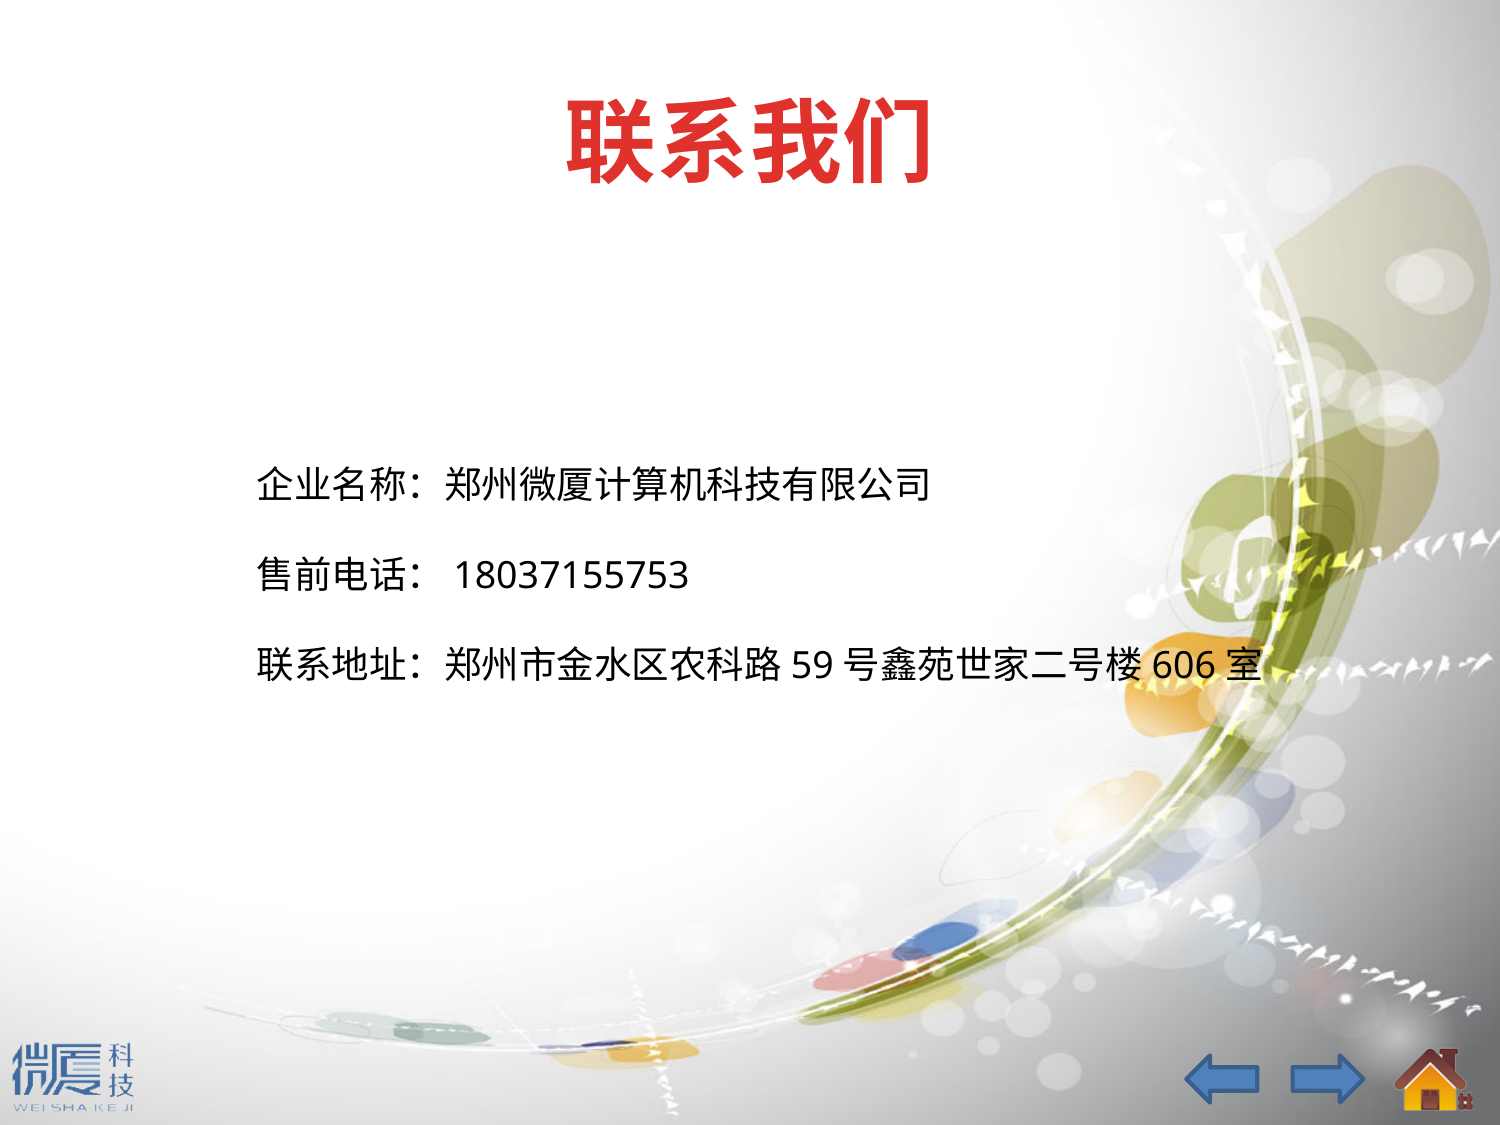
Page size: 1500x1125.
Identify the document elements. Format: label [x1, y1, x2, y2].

picture [0, 0, 1500, 1125]
text_box [1186, 1039, 1485, 1118]
